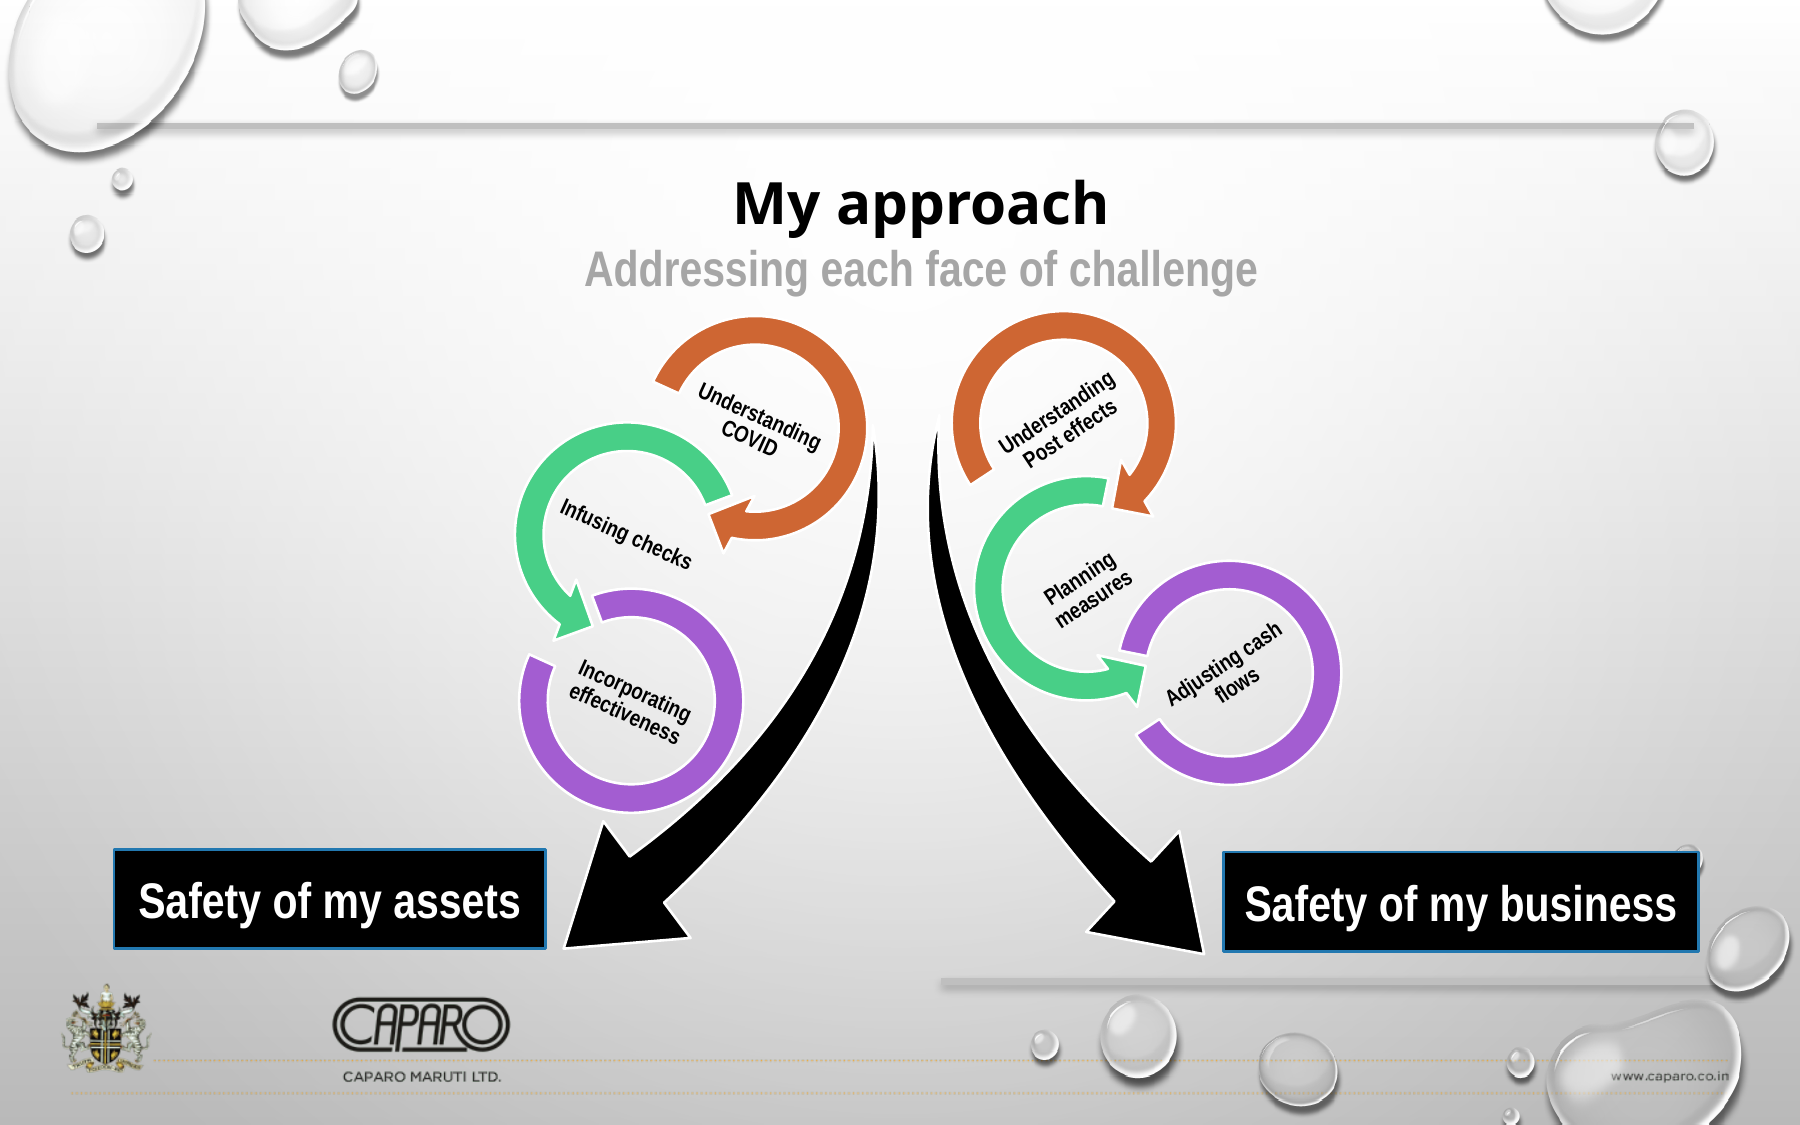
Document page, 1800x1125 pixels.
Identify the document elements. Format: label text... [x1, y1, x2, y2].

text_box [836, 423, 881, 683]
text_box [1060, 840, 1206, 956]
text_box [562, 823, 744, 950]
text_box Safety of my assets [113, 848, 547, 950]
picture [0, 0, 1800, 1125]
text_box My approach Addressing each face of challenge [473, 161, 1370, 302]
text_box Safety of my business [1222, 851, 1700, 953]
text_box [926, 415, 938, 604]
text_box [944, 289, 1279, 832]
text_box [497, 269, 831, 813]
